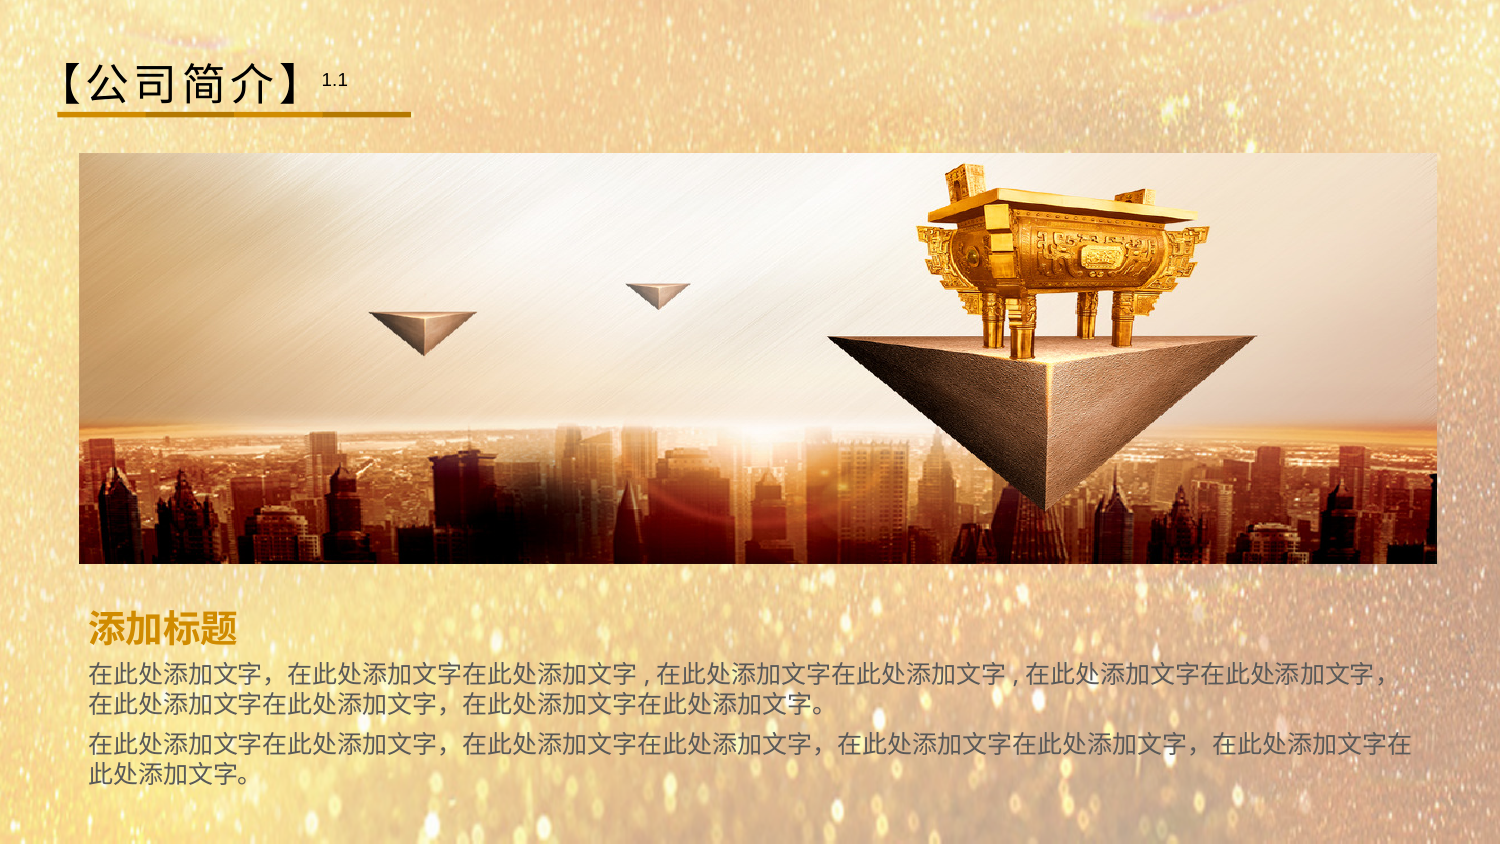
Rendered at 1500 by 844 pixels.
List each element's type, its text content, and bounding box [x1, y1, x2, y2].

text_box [22, 22, 486, 118]
text_box 添加标题 在此处添加文字，在此处添加文字在此处添加文字,在此处添加文字在此处添加文字,在此处添加文字在此处添加文字，在此处添加文字在此处添加文字，在此处添加文字在此处添加文字。 在此处添加文字在此处添加文字，在此处添加文字在此处添加文字，在此处添加文字在此处添加文字，在此处添加文字在此处添加文字。 [76, 598, 1437, 794]
picture [79, 152, 1437, 564]
